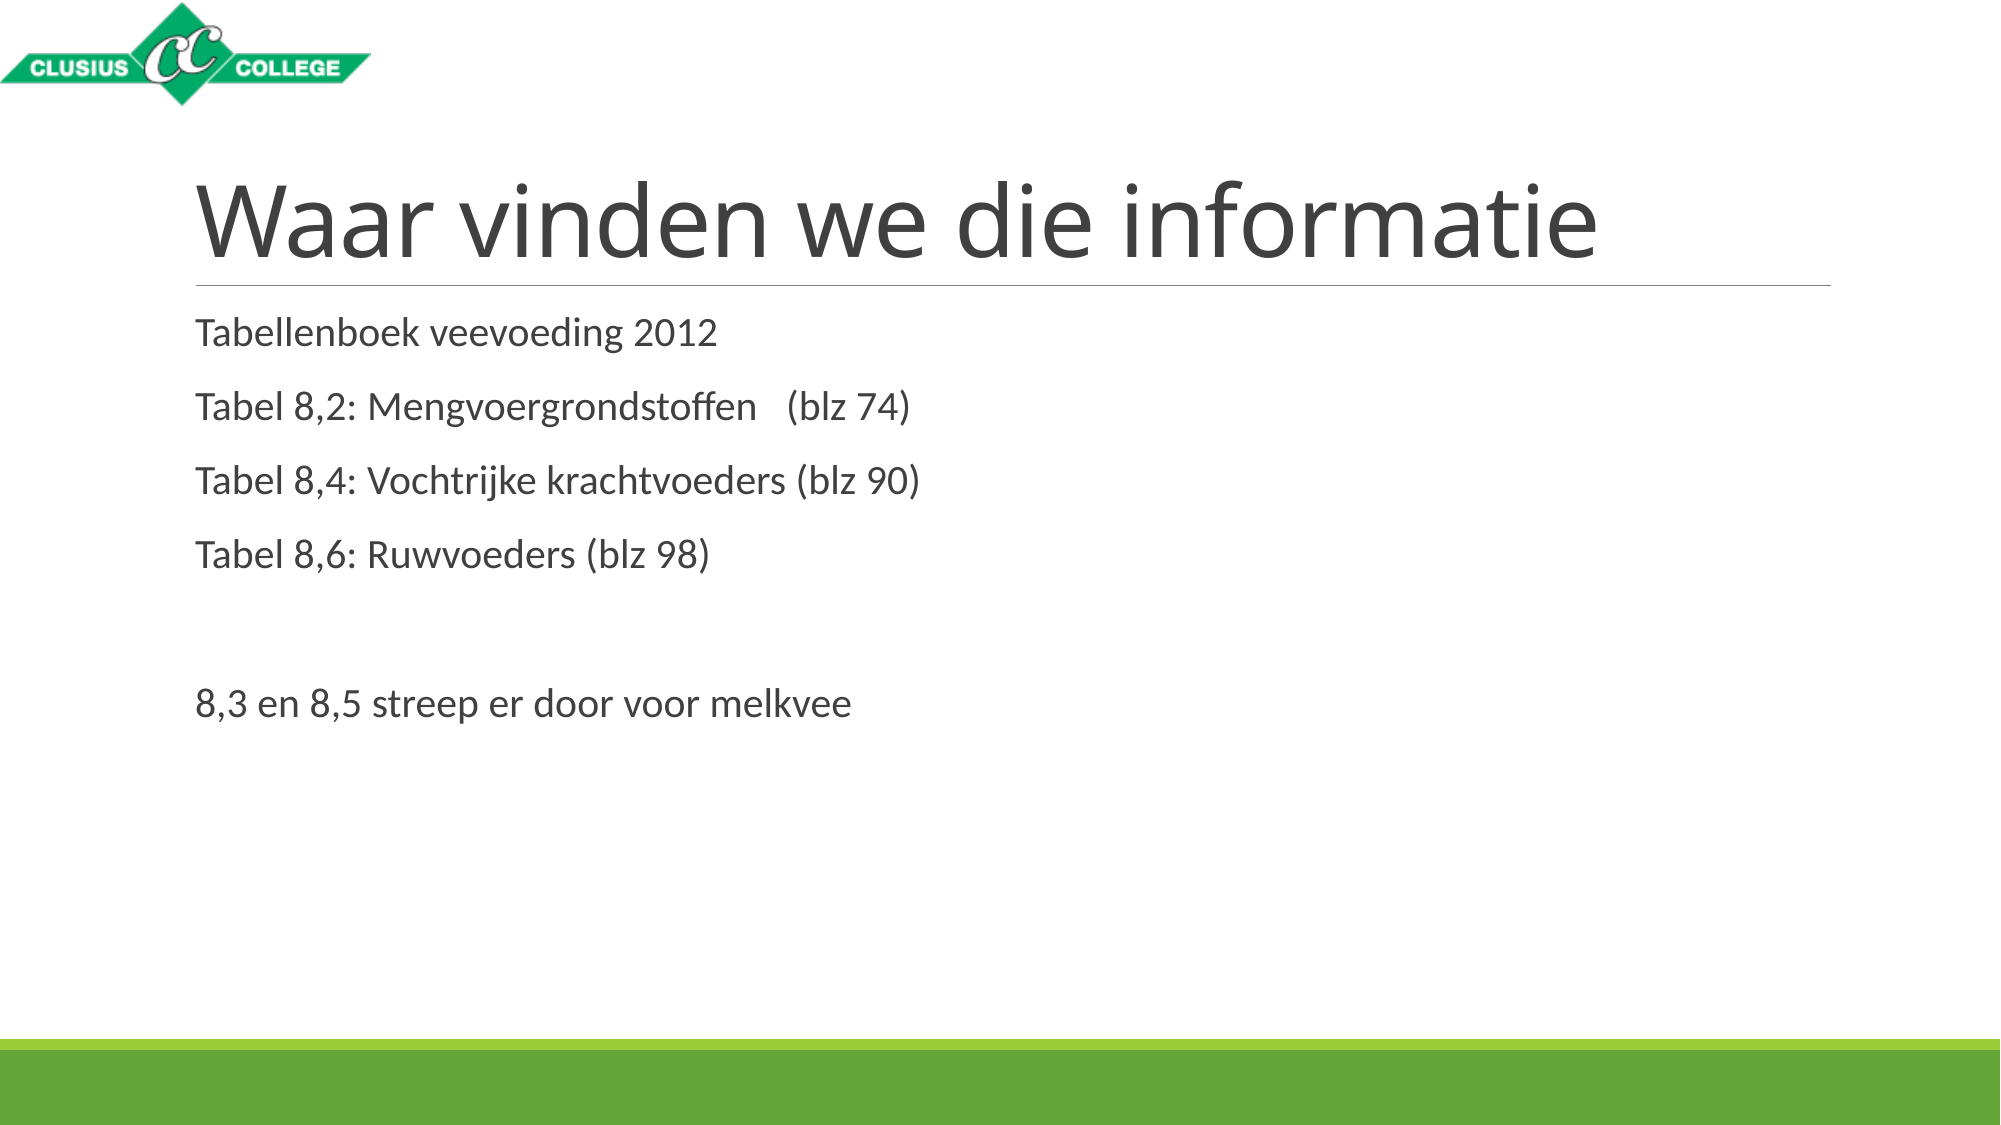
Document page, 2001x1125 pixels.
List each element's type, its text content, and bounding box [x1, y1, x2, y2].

picture [0, 1, 371, 108]
list Tabellenboek veevoeding 2012 Tabel 8,2: Mengvoergrondstoffen (blz 74) Tabel 8,4: Vochtrijke krachtvoeders (blz 90) Tabel 8,6: Ruwvoeders (blz 98) 8,3 en 8,5 streep er door voor melkvee [180, 302, 1830, 963]
title Waar vinden we die informatie [180, 47, 1830, 285]
